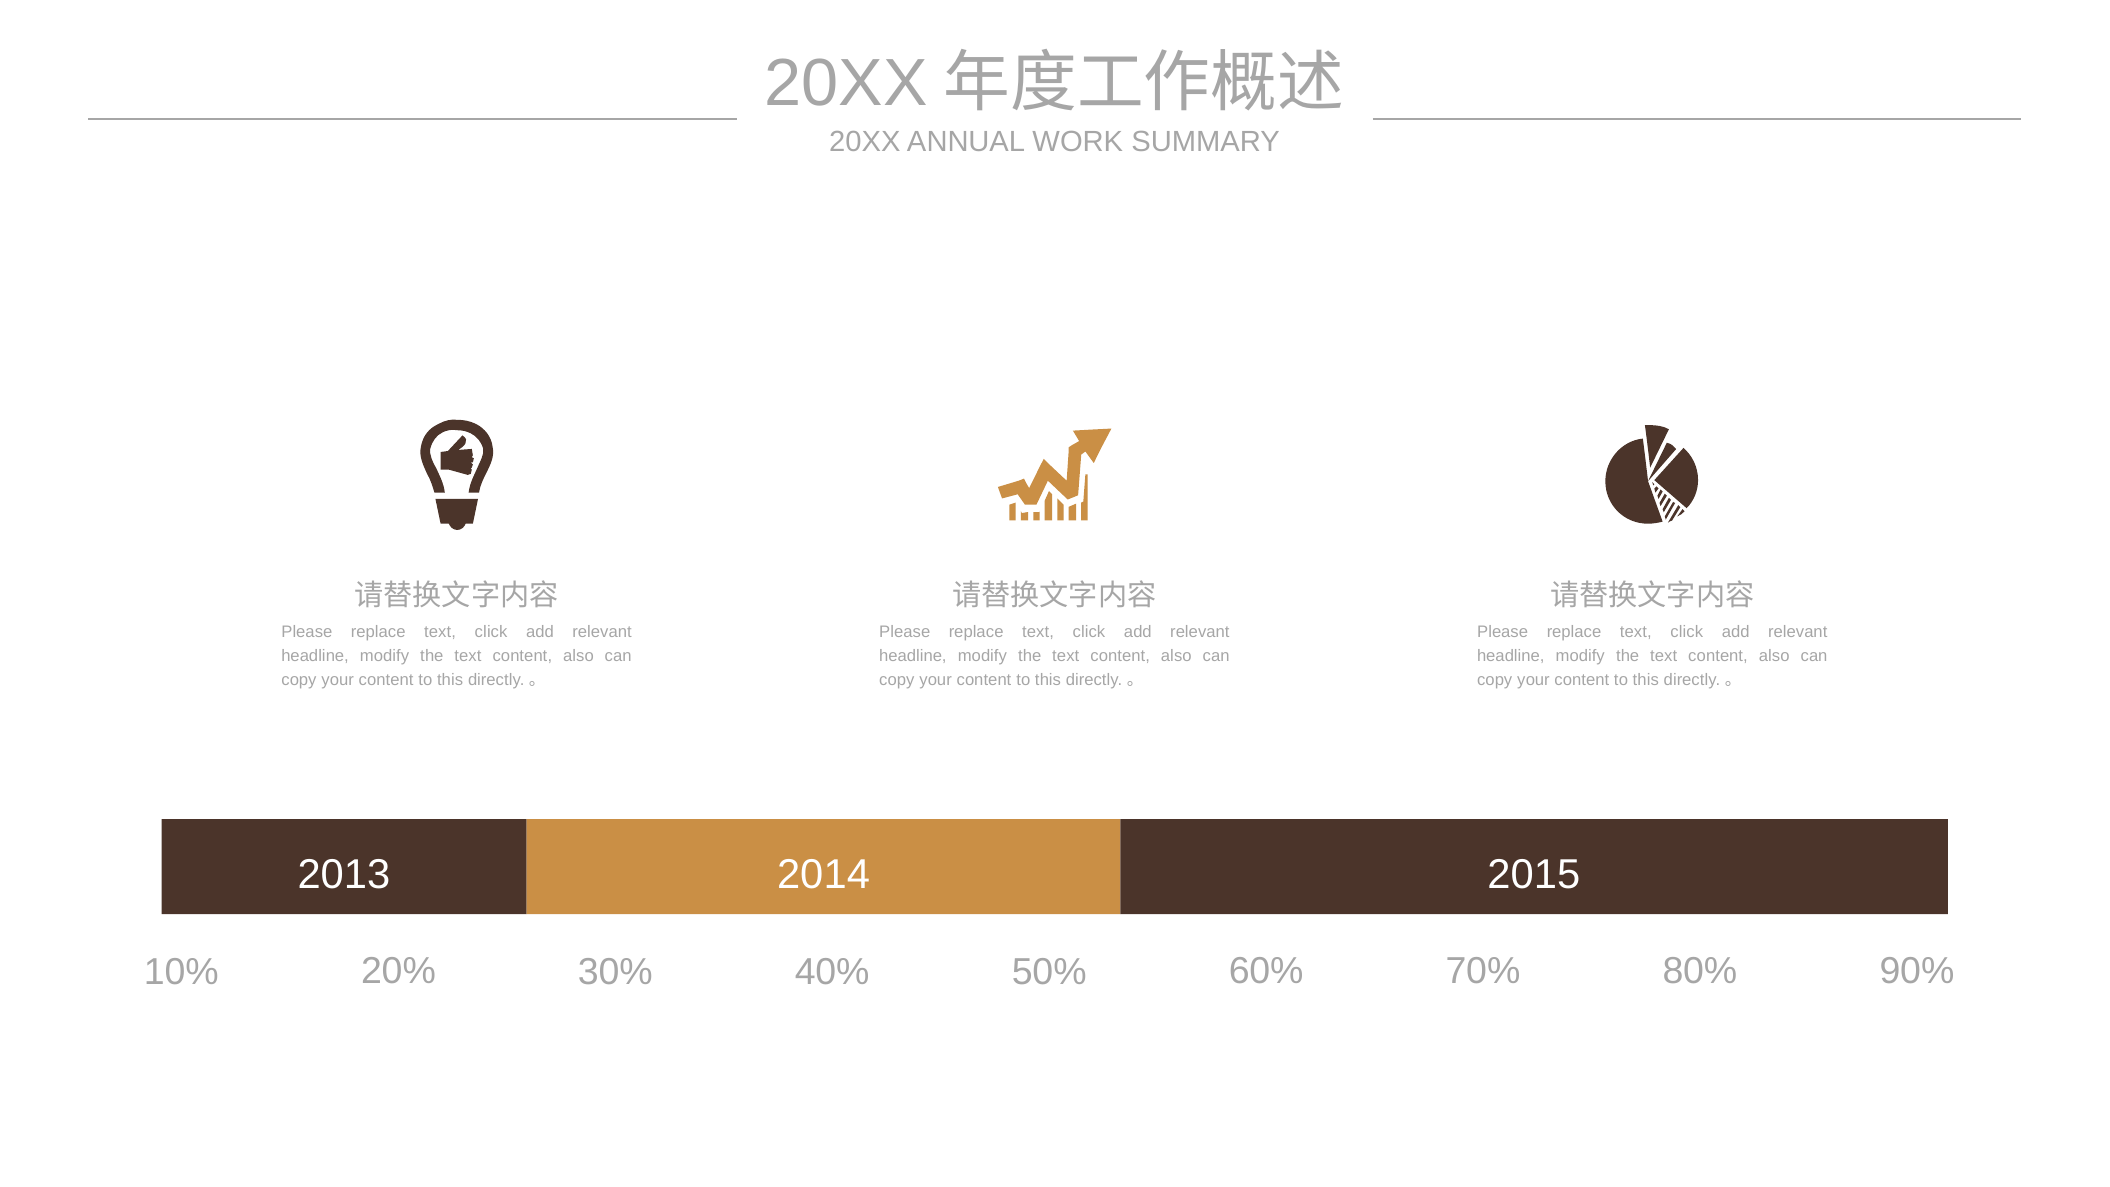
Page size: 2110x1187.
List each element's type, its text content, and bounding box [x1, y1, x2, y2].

text_box 20XX年度工作概述 [730, 38, 1379, 119]
text_box [1068, 503, 1077, 521]
text_box 50% [997, 930, 1102, 1000]
text_box 70% [1430, 929, 1536, 999]
text_box [1033, 510, 1040, 521]
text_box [1462, 561, 1843, 698]
text_box 2013 [161, 818, 526, 915]
text_box [1654, 447, 1699, 509]
text_box 90% [1864, 929, 1970, 999]
text_box [435, 498, 479, 530]
text_box [1667, 505, 1685, 523]
text_box [1057, 498, 1064, 521]
text_box 2014 [526, 818, 1119, 915]
text_box [1081, 474, 1088, 521]
text_box 10% [129, 930, 234, 1000]
text_box [420, 419, 494, 493]
text_box 80% [1647, 929, 1753, 999]
text_box [1044, 491, 1053, 521]
text_box [997, 428, 1112, 505]
text_box 40% [780, 930, 885, 999]
text_box [1009, 502, 1016, 521]
text_box 20% [346, 929, 451, 999]
text_box [1020, 510, 1029, 521]
text_box [1605, 438, 1677, 524]
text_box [266, 561, 647, 698]
text_box 20XX ANNUAL WORK SUMMARY [824, 122, 1285, 158]
text_box [1644, 425, 1669, 468]
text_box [864, 561, 1245, 698]
text_box 60% [1213, 929, 1319, 999]
text_box 30% [563, 930, 668, 1000]
text_box 2015 [1119, 818, 1949, 915]
